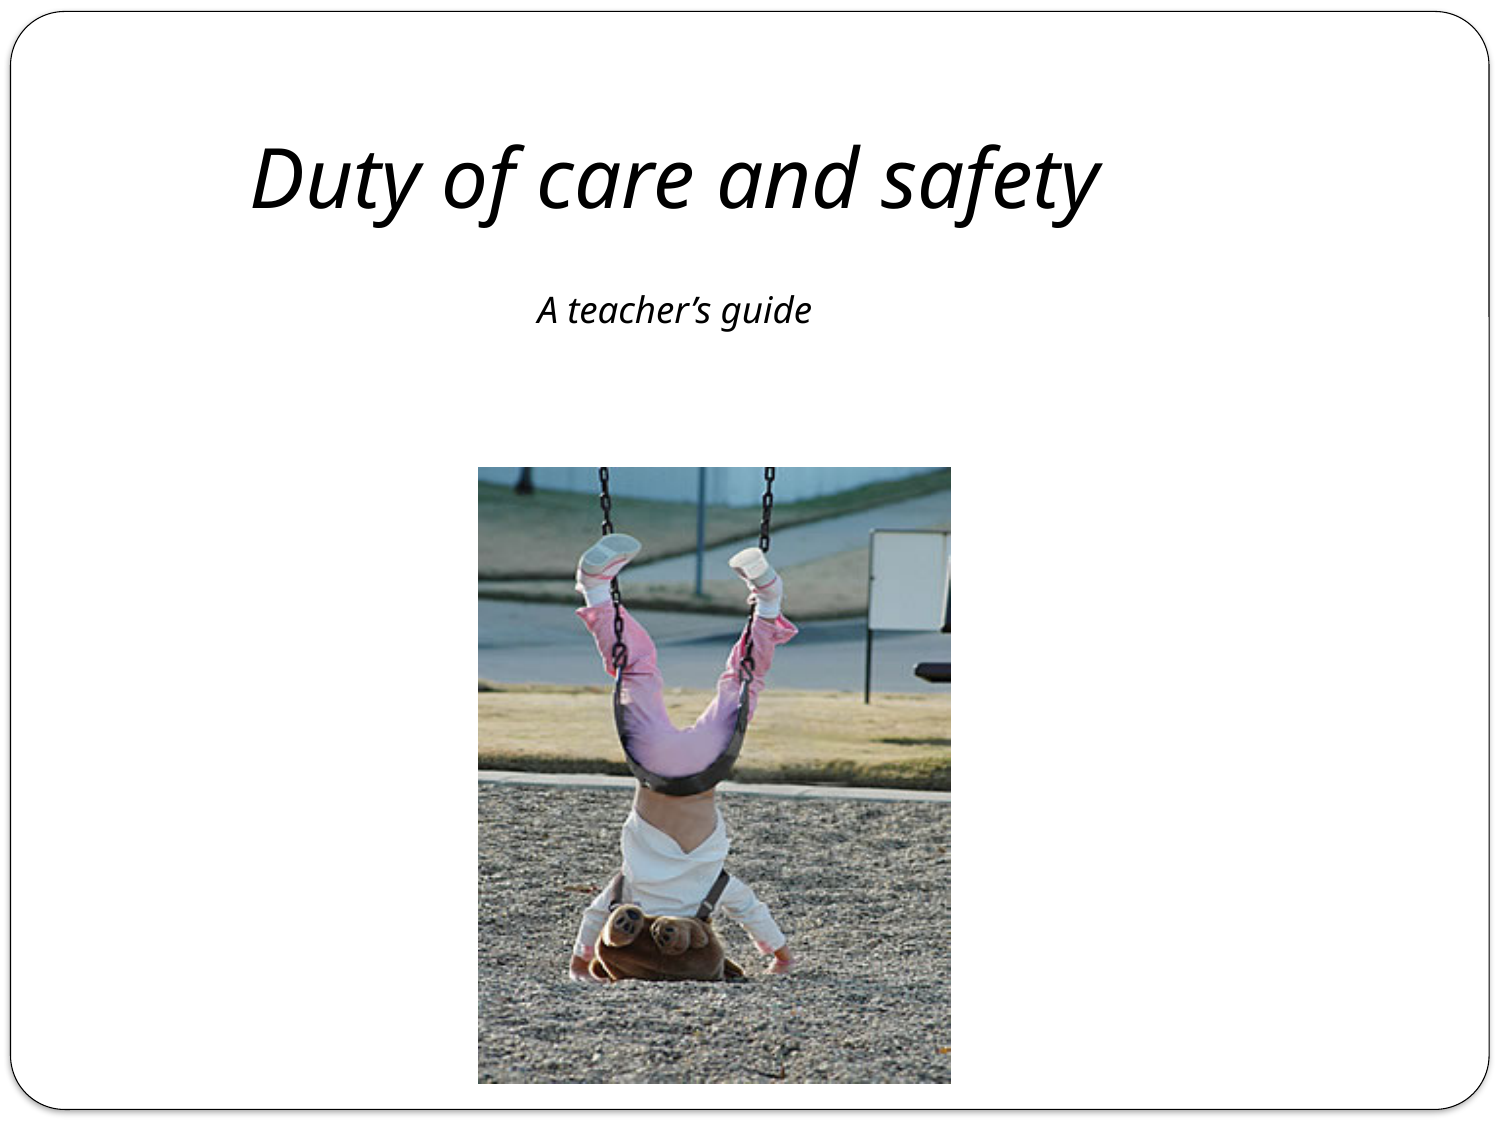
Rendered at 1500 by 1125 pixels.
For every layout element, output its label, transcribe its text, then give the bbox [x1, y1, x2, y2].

list A teacher’s guide [0, 262, 1350, 339]
title Duty of care and safety [0, 45, 1350, 233]
picture [478, 467, 951, 1084]
